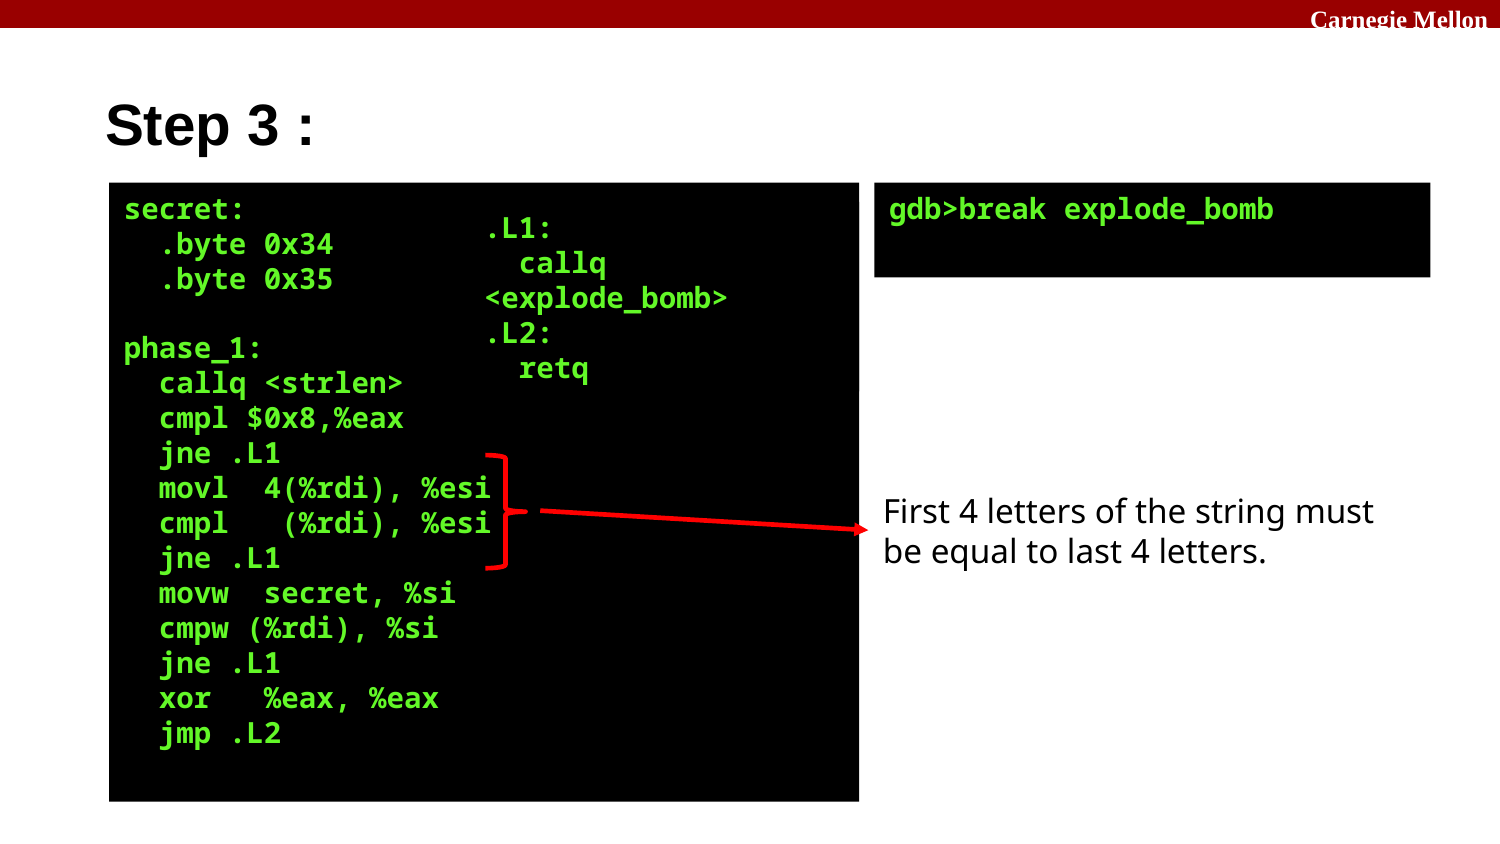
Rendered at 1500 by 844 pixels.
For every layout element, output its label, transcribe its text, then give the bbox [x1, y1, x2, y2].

text_box First 4 letters of the string must be equal to last 4 letters. [868, 482, 1432, 578]
text_box Step 3 : [90, 79, 332, 165]
text_box secret: .byte 0x34 .byte 0x35 phase_1: callq <strlen> cmpl $0x8,%eax jne .L1 movl 4(%rdi), %esi cmpl (%rdi), %esi jne .L1 movw secret, %si cmpw (%rdi), %si jne .L1 xor %eax, %eax jmp .L2 [109, 182, 860, 802]
text_box gdb>break explode_bomb [874, 182, 1431, 278]
text_box [485, 454, 527, 569]
text_box .L1: callq <explode_bomb> .L2: retq [468, 201, 860, 392]
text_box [539, 510, 869, 532]
